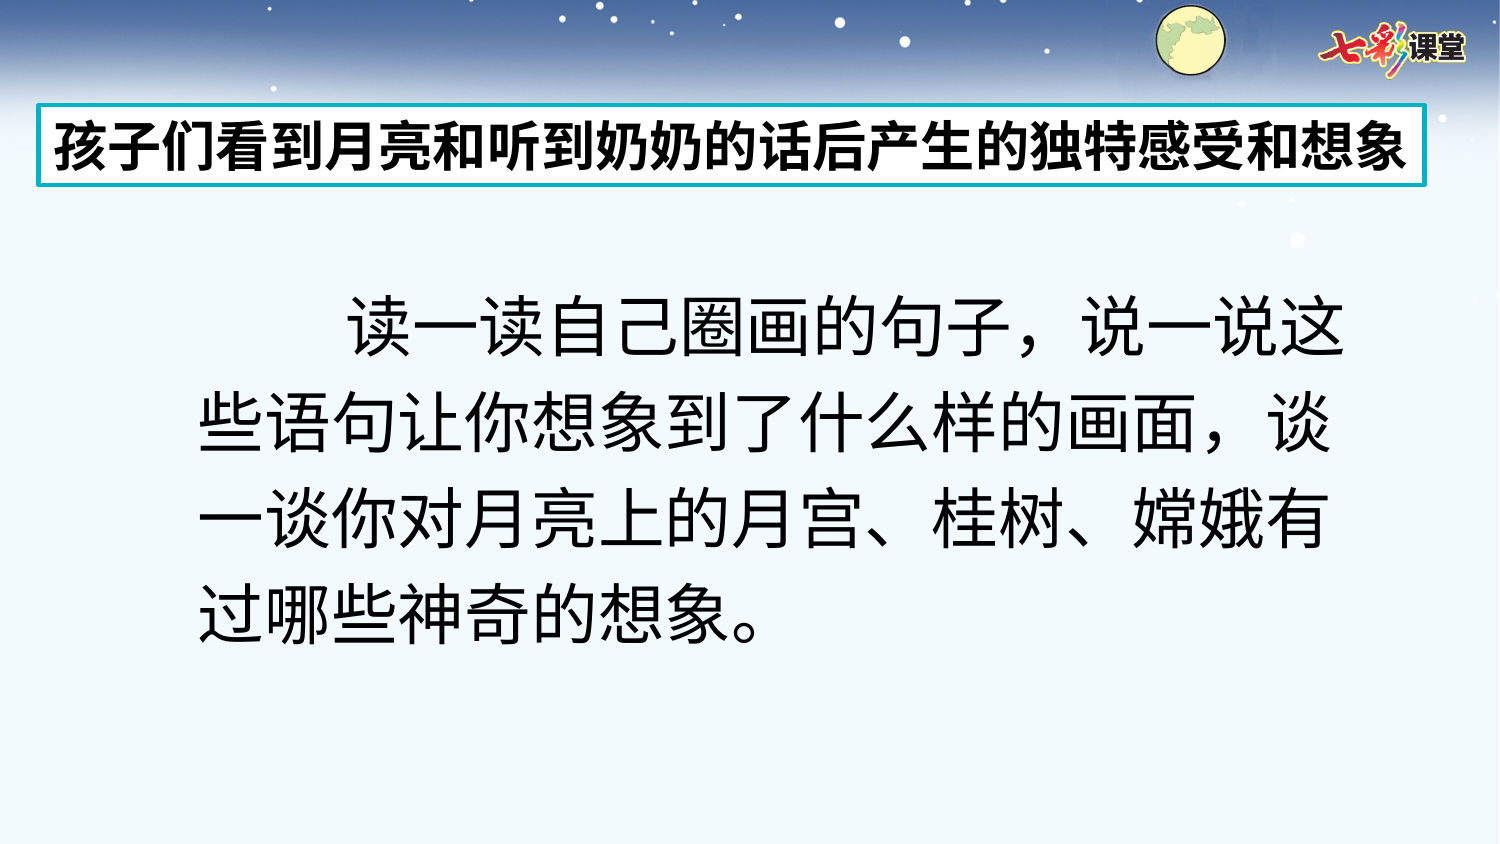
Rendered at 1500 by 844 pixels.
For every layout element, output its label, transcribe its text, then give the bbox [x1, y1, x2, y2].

picture [0, 0, 1500, 844]
text_box 读一读自己圈画的句子，说一说这些语句让你想象到了什么样的画面，谈一谈你对月亮上的月宫、桂树、嫦娥有过哪些神奇的想象。 [182, 261, 1412, 661]
text_box 孩子们看到月亮和听到奶奶的话后产生的独特感受和想象 [36, 103, 1427, 187]
